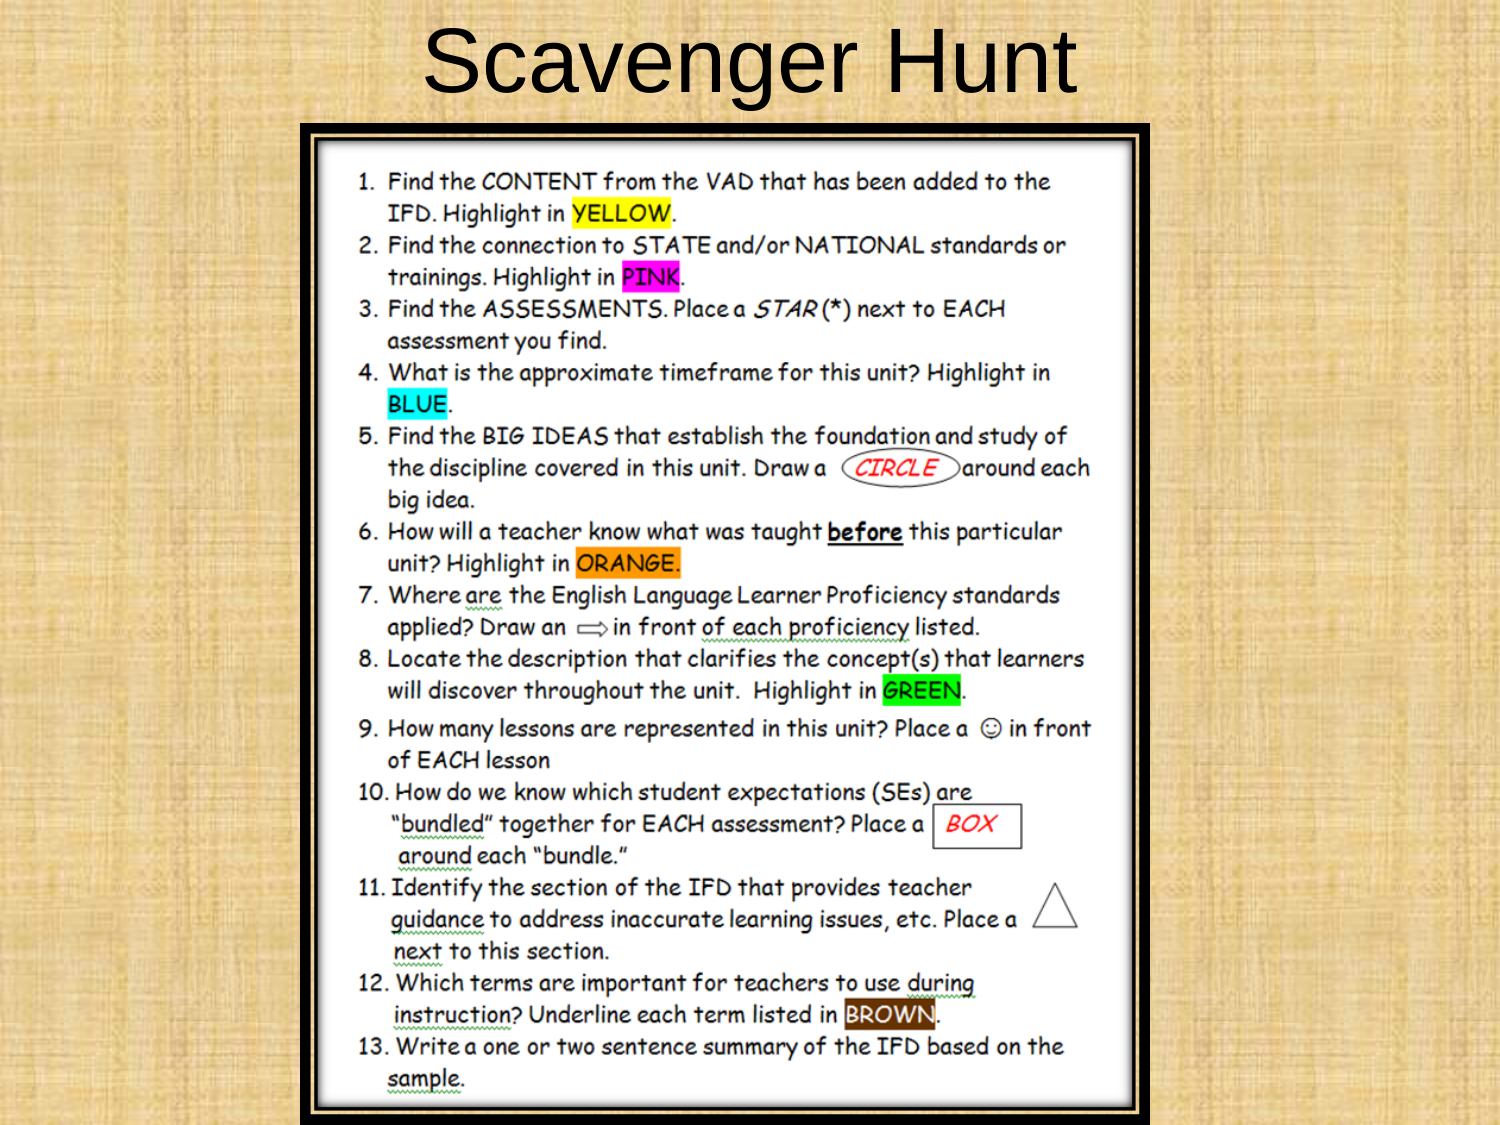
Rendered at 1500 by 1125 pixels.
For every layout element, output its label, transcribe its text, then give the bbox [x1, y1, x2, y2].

title Scavenger Hunt [74, 0, 1426, 151]
picture [0, 0, 1500, 1125]
